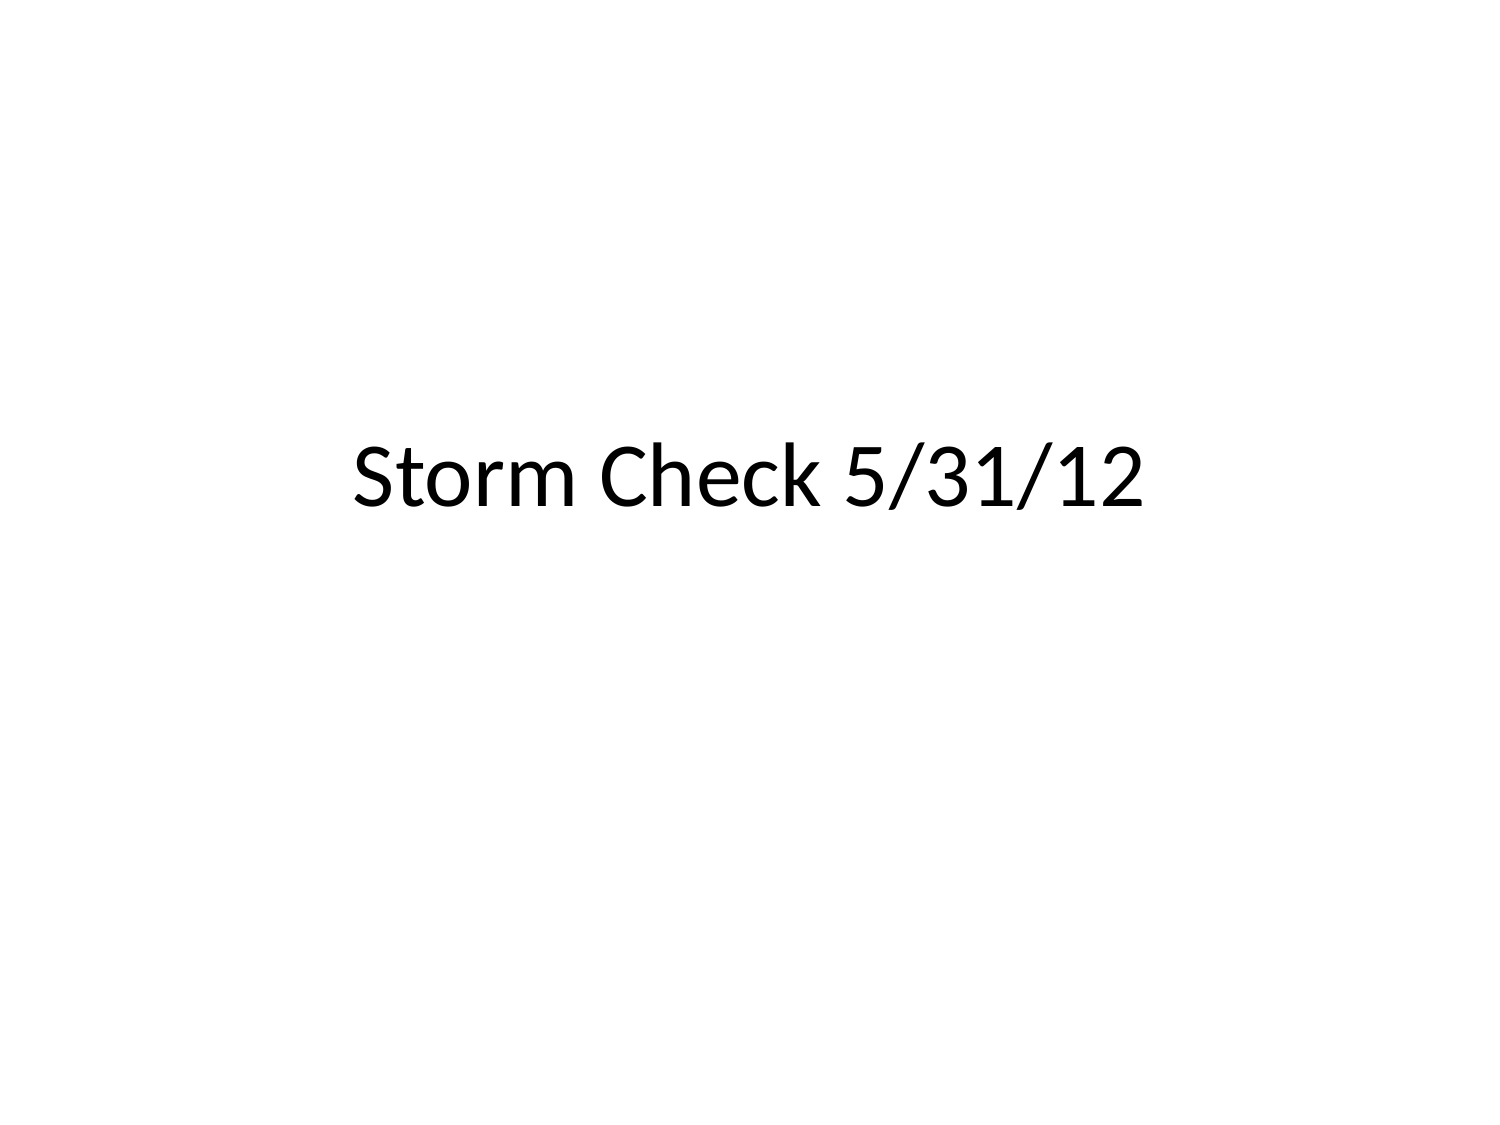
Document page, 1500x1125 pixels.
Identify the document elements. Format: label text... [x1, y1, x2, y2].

title Storm Check 5/31/12 [112, 349, 1388, 591]
